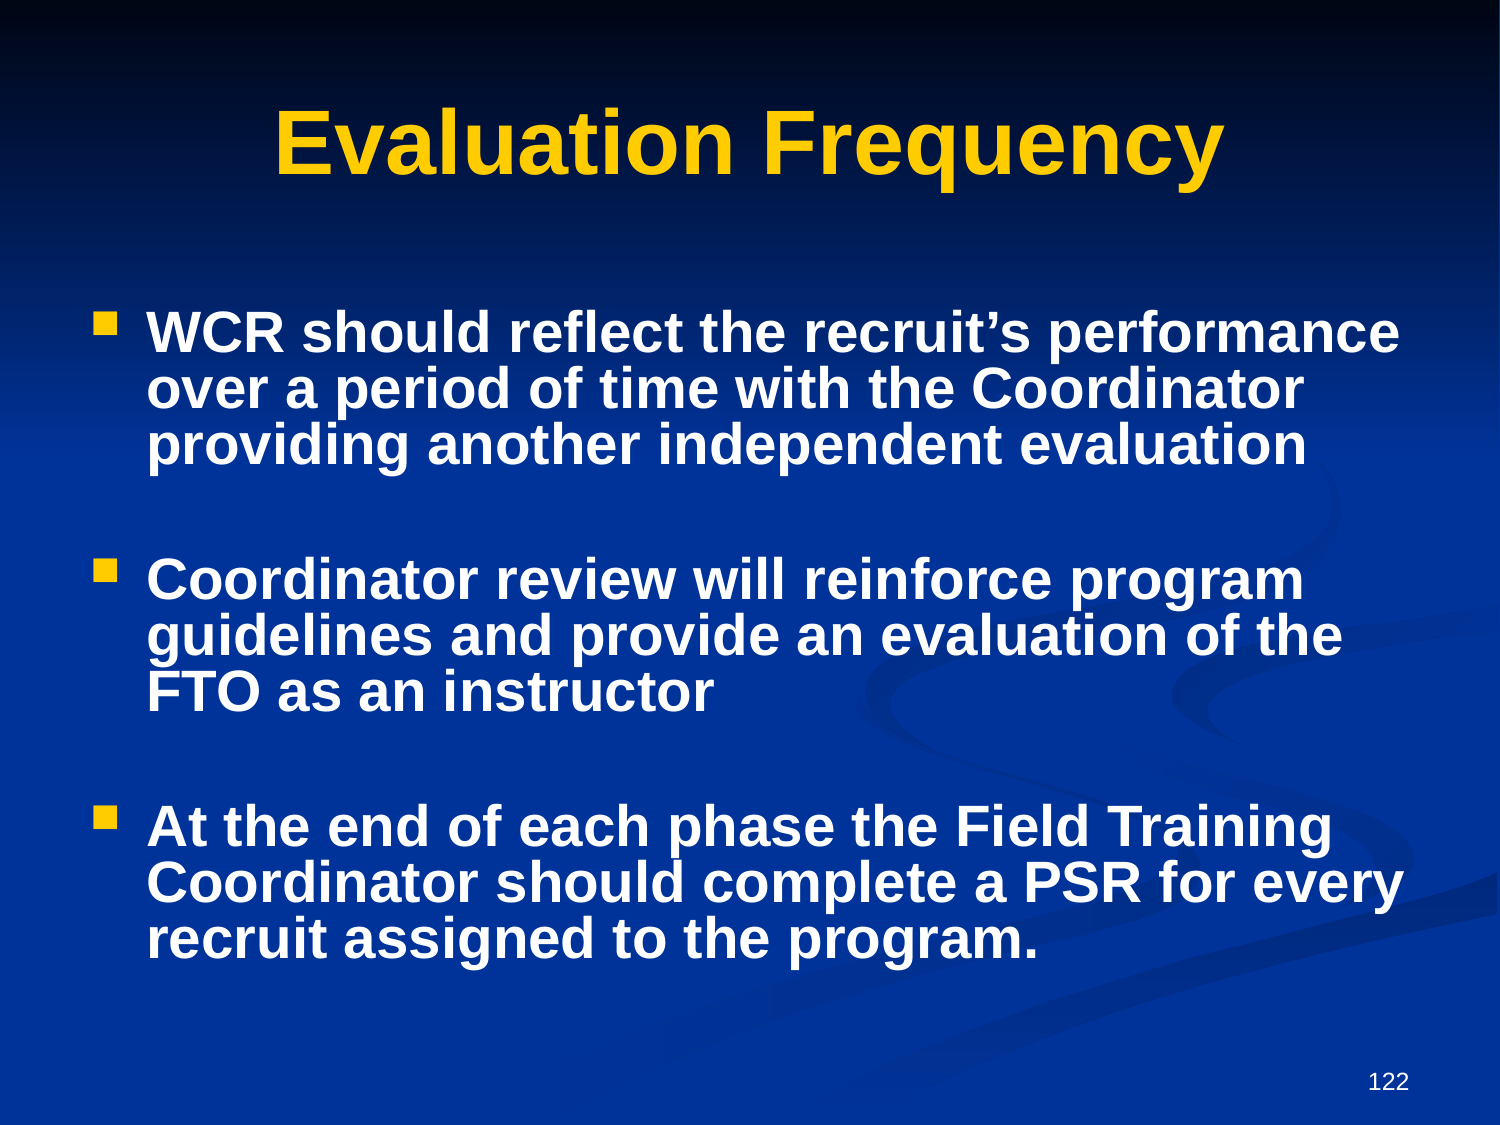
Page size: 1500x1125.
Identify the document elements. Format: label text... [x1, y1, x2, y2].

slide_number 122 [1074, 1024, 1426, 1104]
title Evaluation Frequency [74, 49, 1426, 226]
list WCR should reflect the recruit’s performance over a period of time with the Coordinator providing another independent evaluation Coordinator review will reinforce program guidelines and provide an evaluation of the FTO as an instructor At the end of each phase the Field Training Coordinator should complete a PSR for every recruit assigned to the program. [74, 299, 1426, 975]
